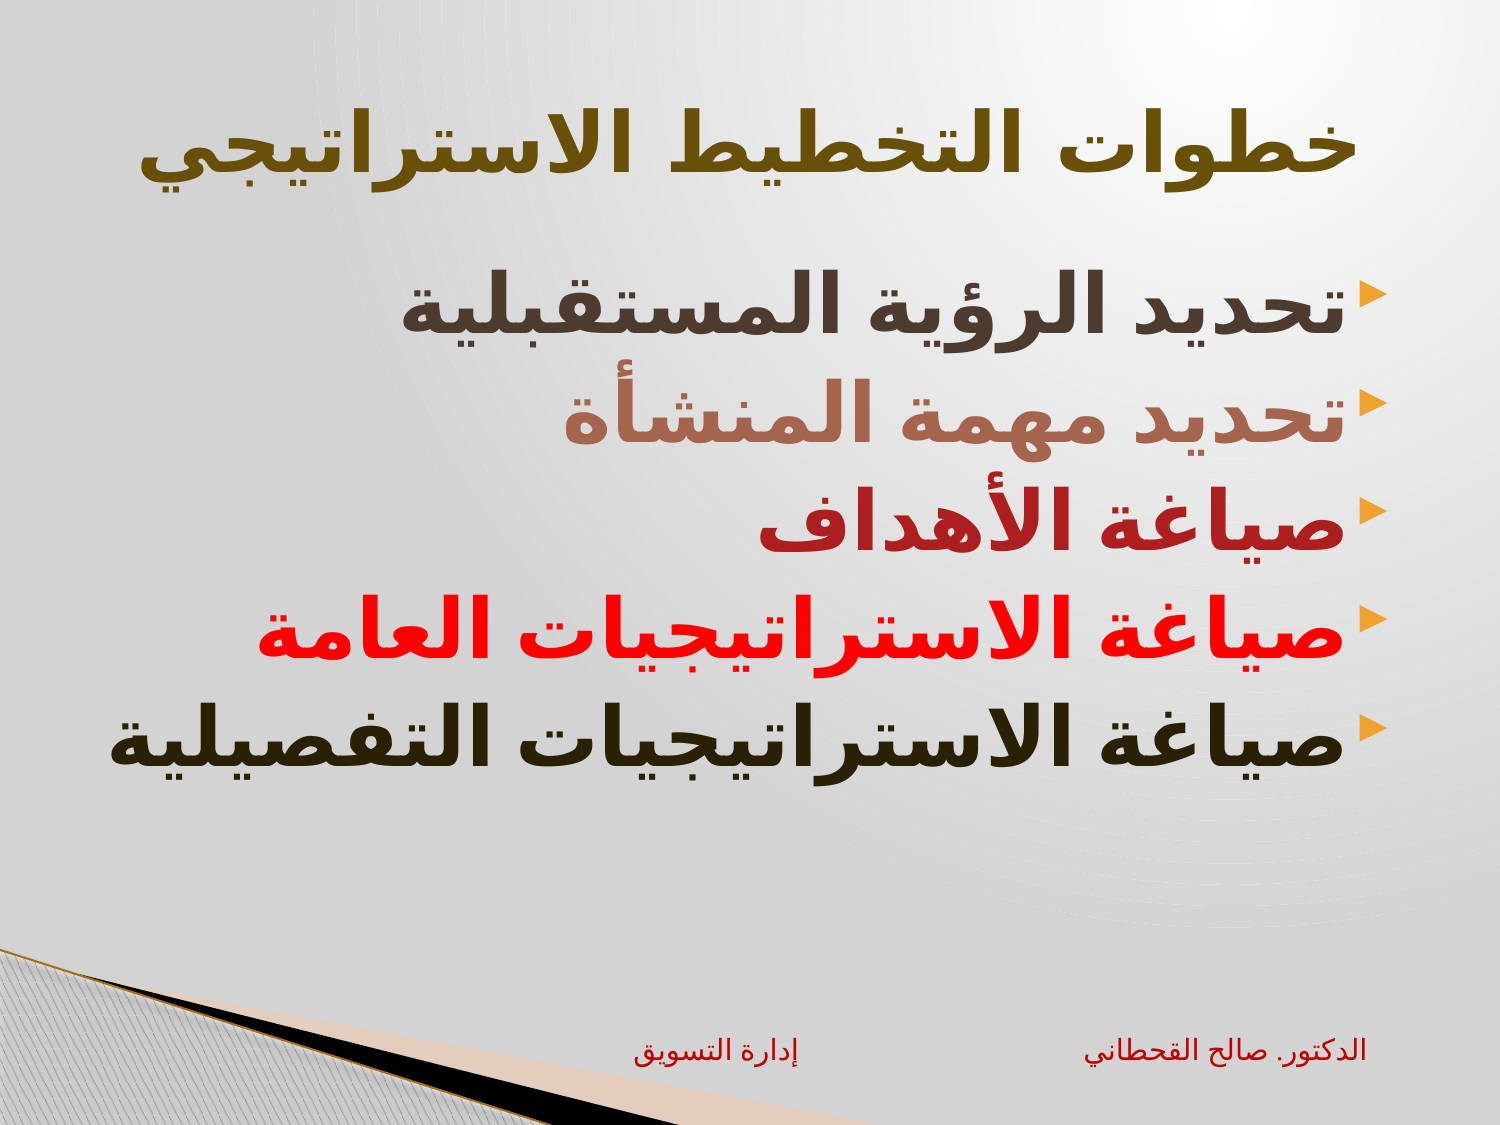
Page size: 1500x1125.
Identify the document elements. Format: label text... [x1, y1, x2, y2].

footer إدارة التسويق الدكتور. صالح القحطاني [585, 1042, 1383, 1103]
title خطوات التخطيط الاستراتيجي [75, 45, 1425, 233]
list تحديد الرؤية المستقبلية تحديد مهمة المنشأة صياغة الأهداف صياغة الاستراتيجيات العامة صياغة الاستراتيجيات التفصيلية [75, 243, 1425, 986]
